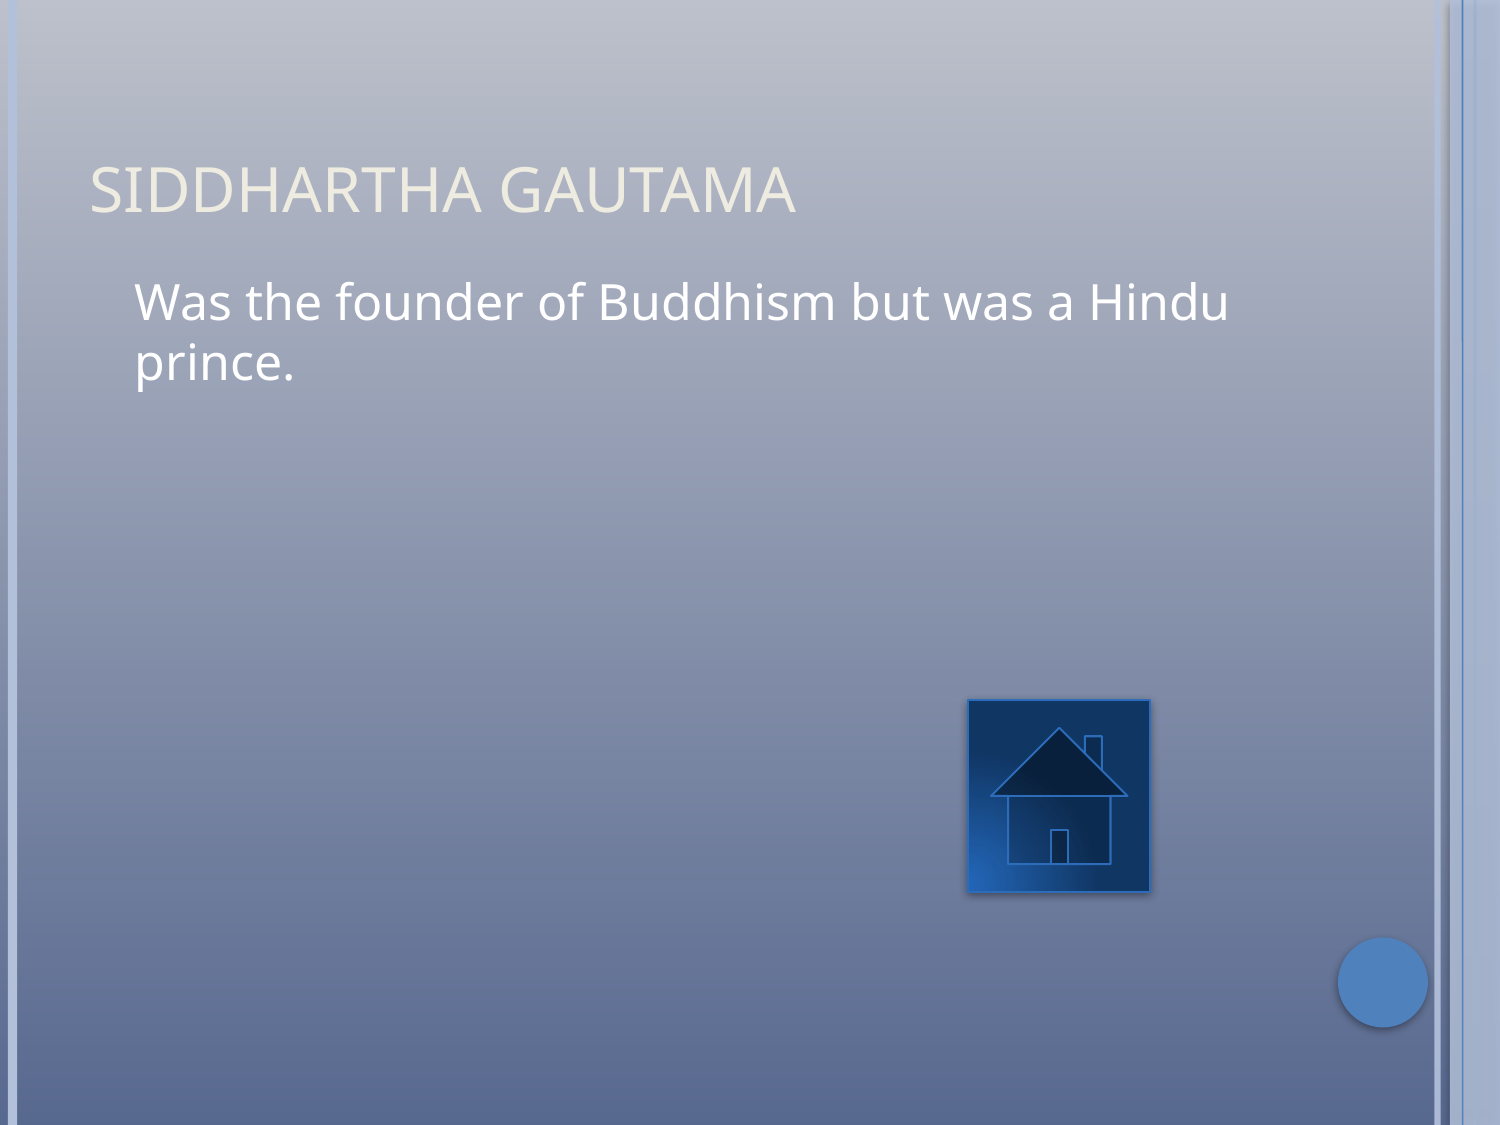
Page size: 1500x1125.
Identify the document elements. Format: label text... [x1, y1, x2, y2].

title Siddhartha Gautama [75, 45, 1300, 233]
text_box [967, 699, 1151, 893]
list Was the founder of Buddhism but was a Hindu prince. [75, 262, 1300, 1062]
